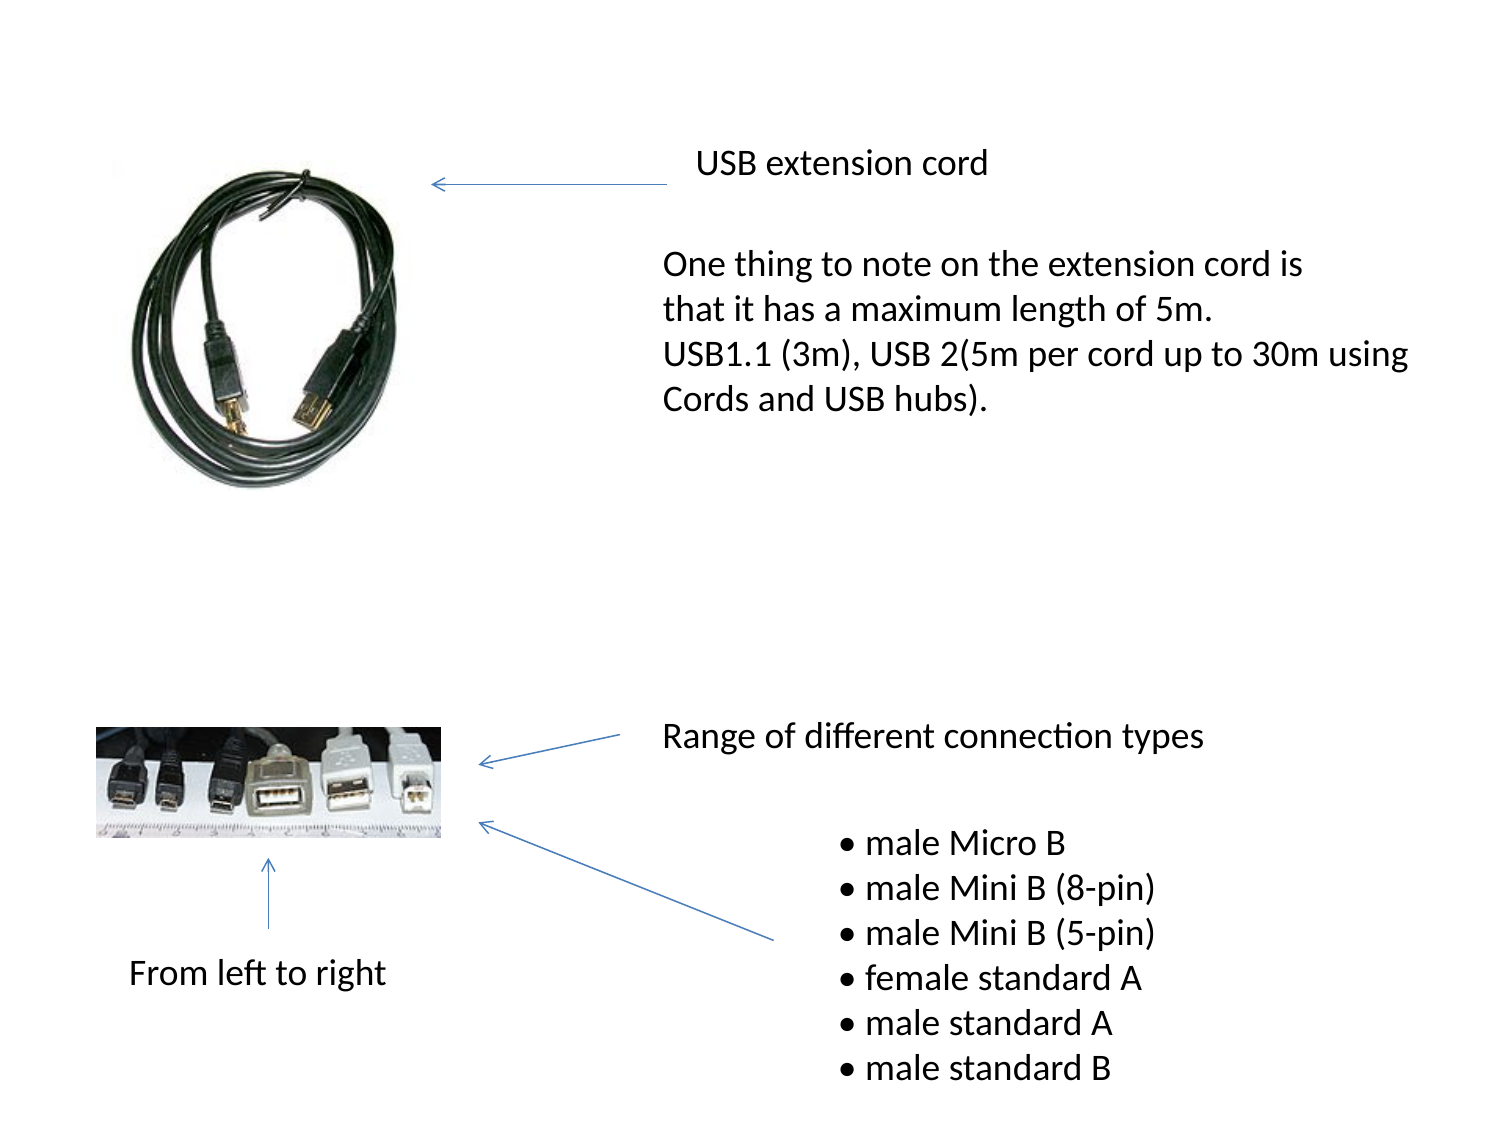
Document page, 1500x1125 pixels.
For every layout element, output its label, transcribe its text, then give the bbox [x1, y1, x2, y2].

text_box From left to right [114, 940, 402, 1001]
picture [111, 160, 425, 491]
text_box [477, 734, 621, 766]
text_box One thing to note on the extension cord is that it has a maximum length of 5m. USB1.1 (3m), USB 2(5m per cord up to 30m using Cords and USB hubs). [648, 231, 1433, 427]
picture [96, 727, 441, 838]
text_box • male Micro B • male Mini B (8-pin) • male Mini B (5-pin) • female standard A • male standard A • male standard B [823, 810, 1172, 1096]
text_box USB extension cord [680, 130, 1005, 191]
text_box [478, 822, 774, 941]
text_box Range of different connection types [647, 704, 1221, 764]
